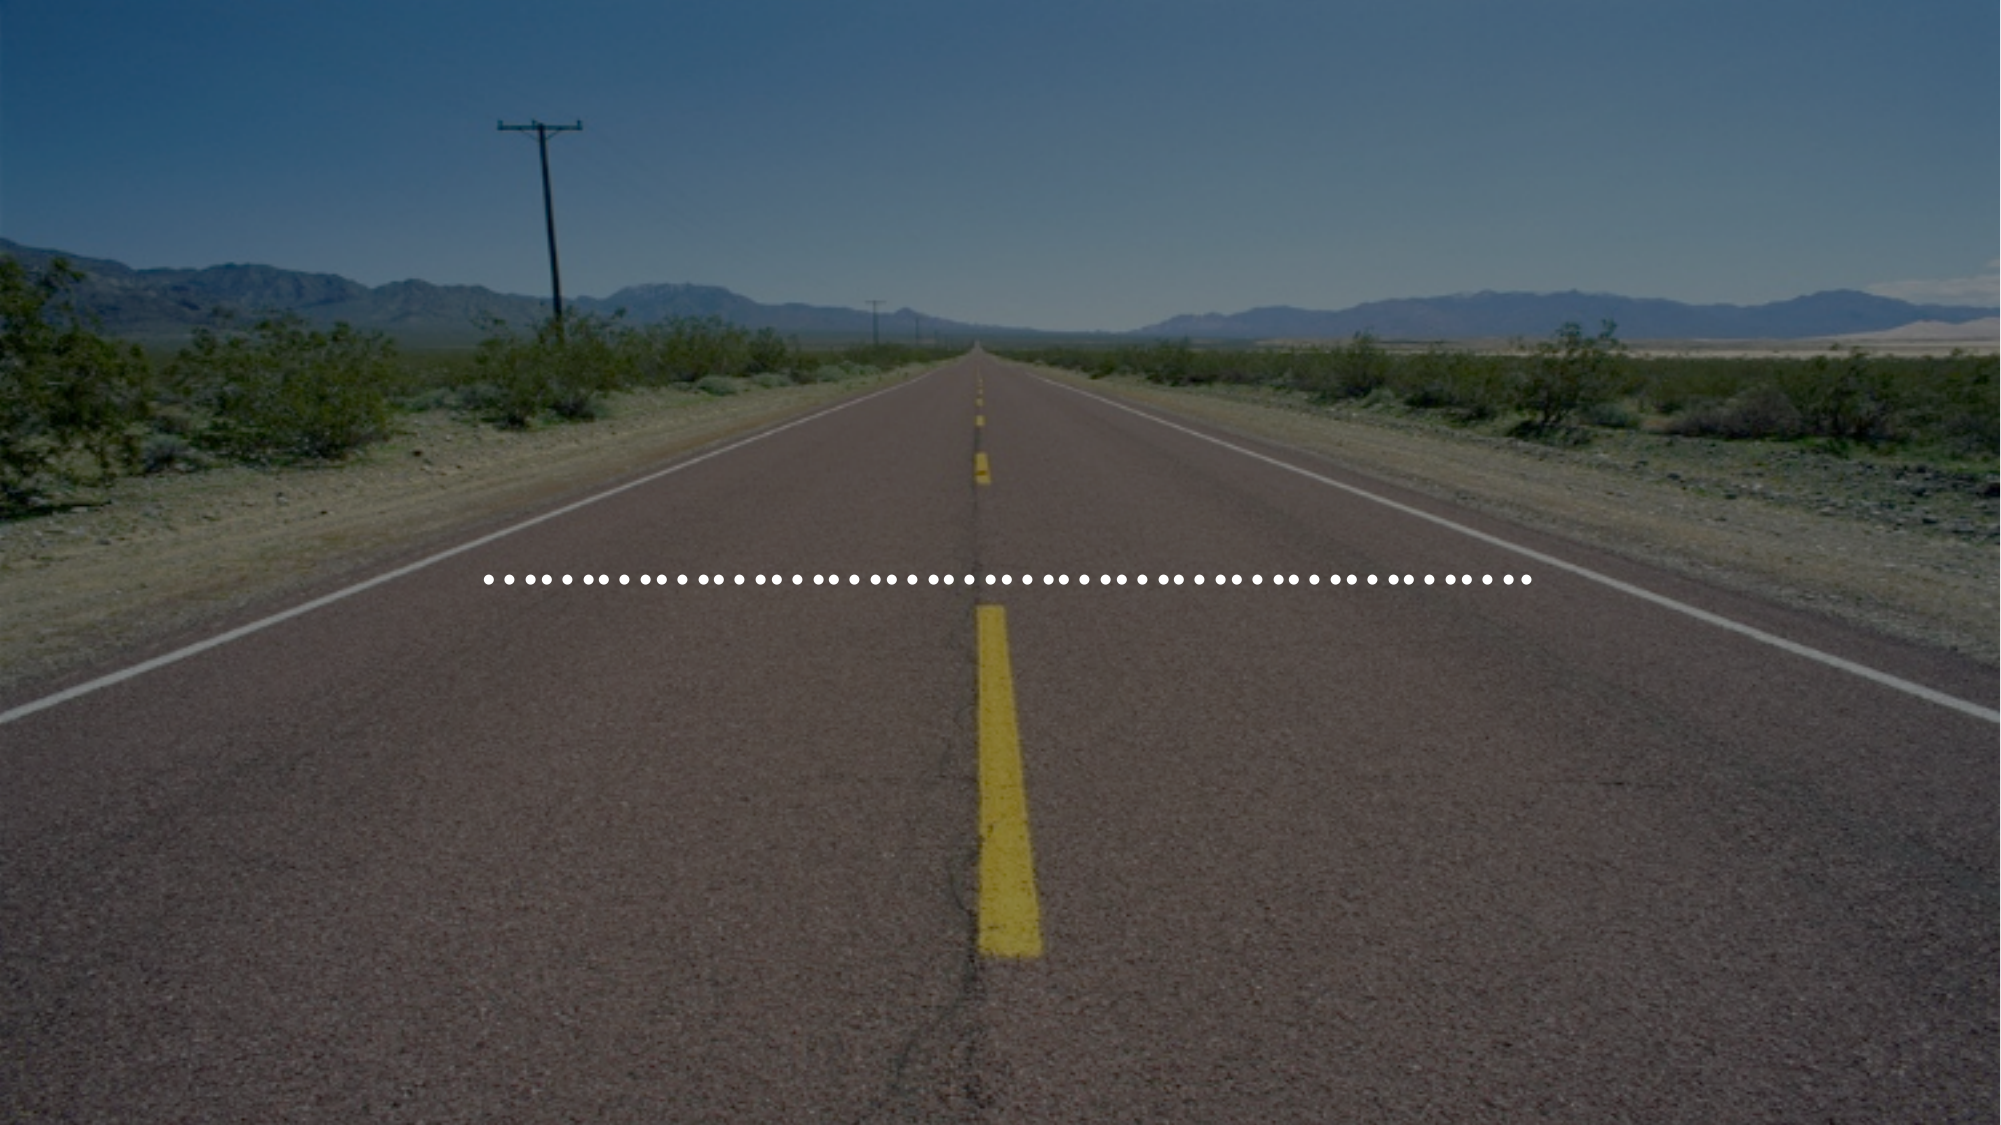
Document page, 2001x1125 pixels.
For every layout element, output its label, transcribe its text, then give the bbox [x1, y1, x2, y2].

picture [0, 0, 2001, 1125]
text_box ………………………………………………. [466, 493, 1578, 609]
